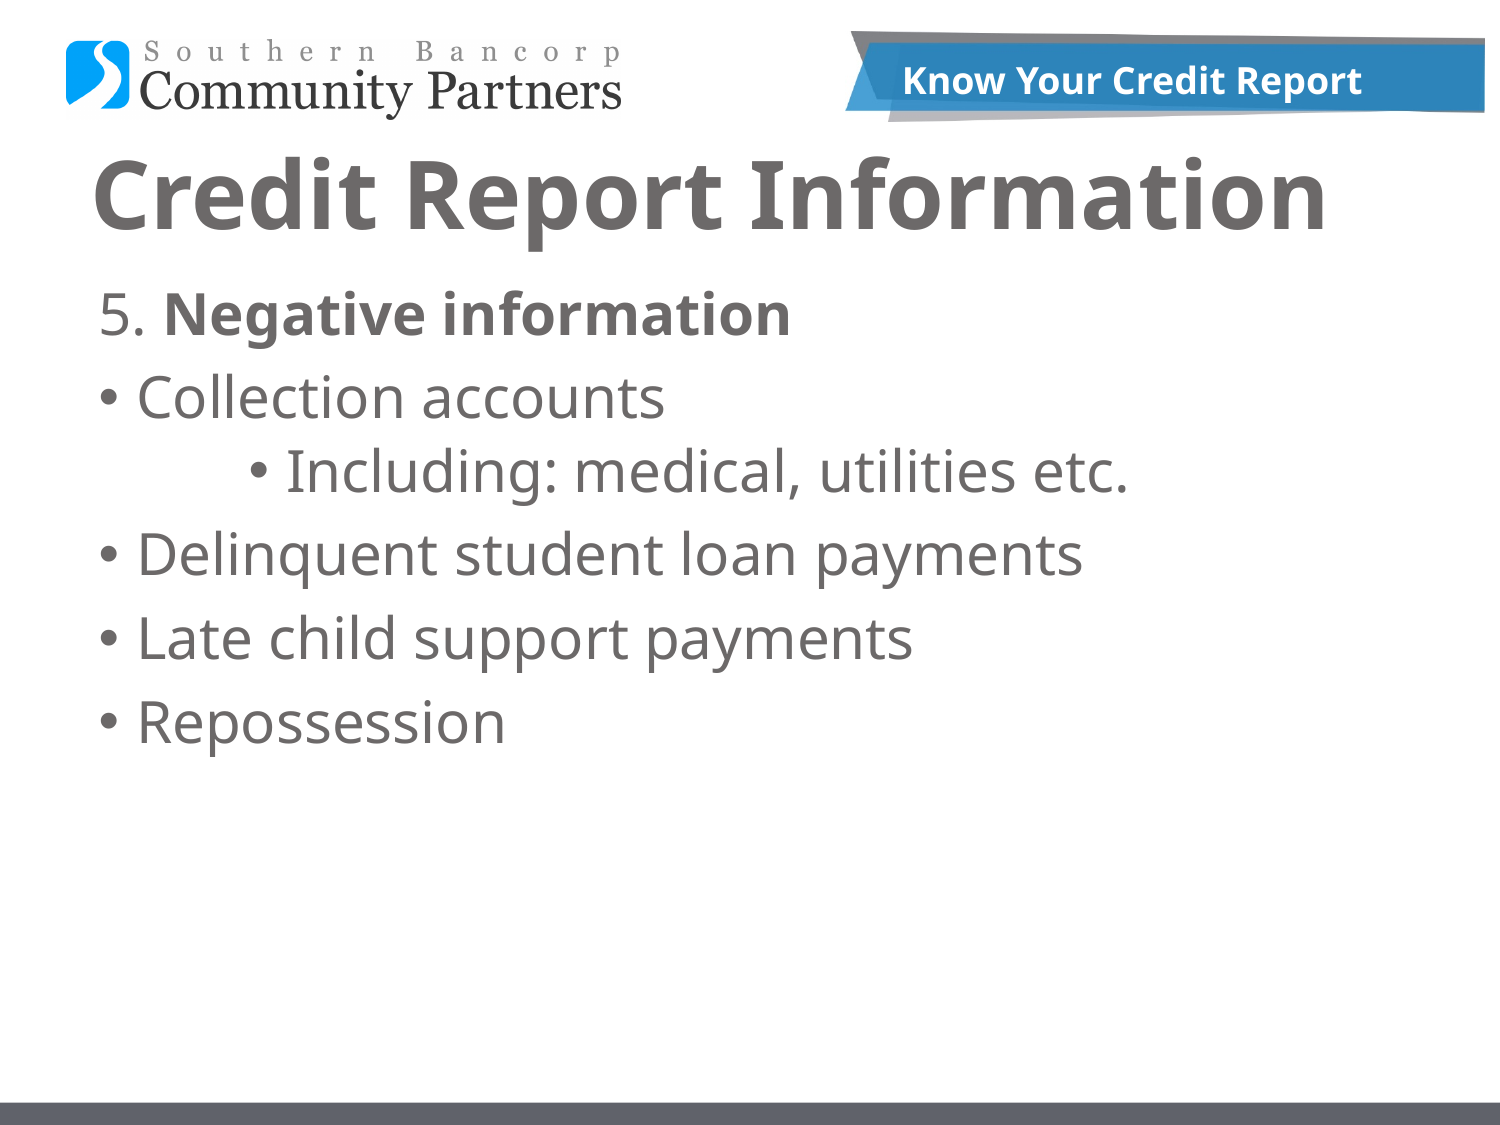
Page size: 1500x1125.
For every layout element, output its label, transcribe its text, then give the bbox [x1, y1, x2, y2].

picture [845, 31, 1485, 122]
list 5. Negative information Collection accounts Including: medical, utilities etc. Delinquent student loan payments Late child support payments Repossession [83, 277, 1378, 992]
text_box Know Your Credit Report [887, 49, 1469, 110]
picture [66, 39, 621, 120]
title Credit Report Information [75, 127, 1397, 271]
